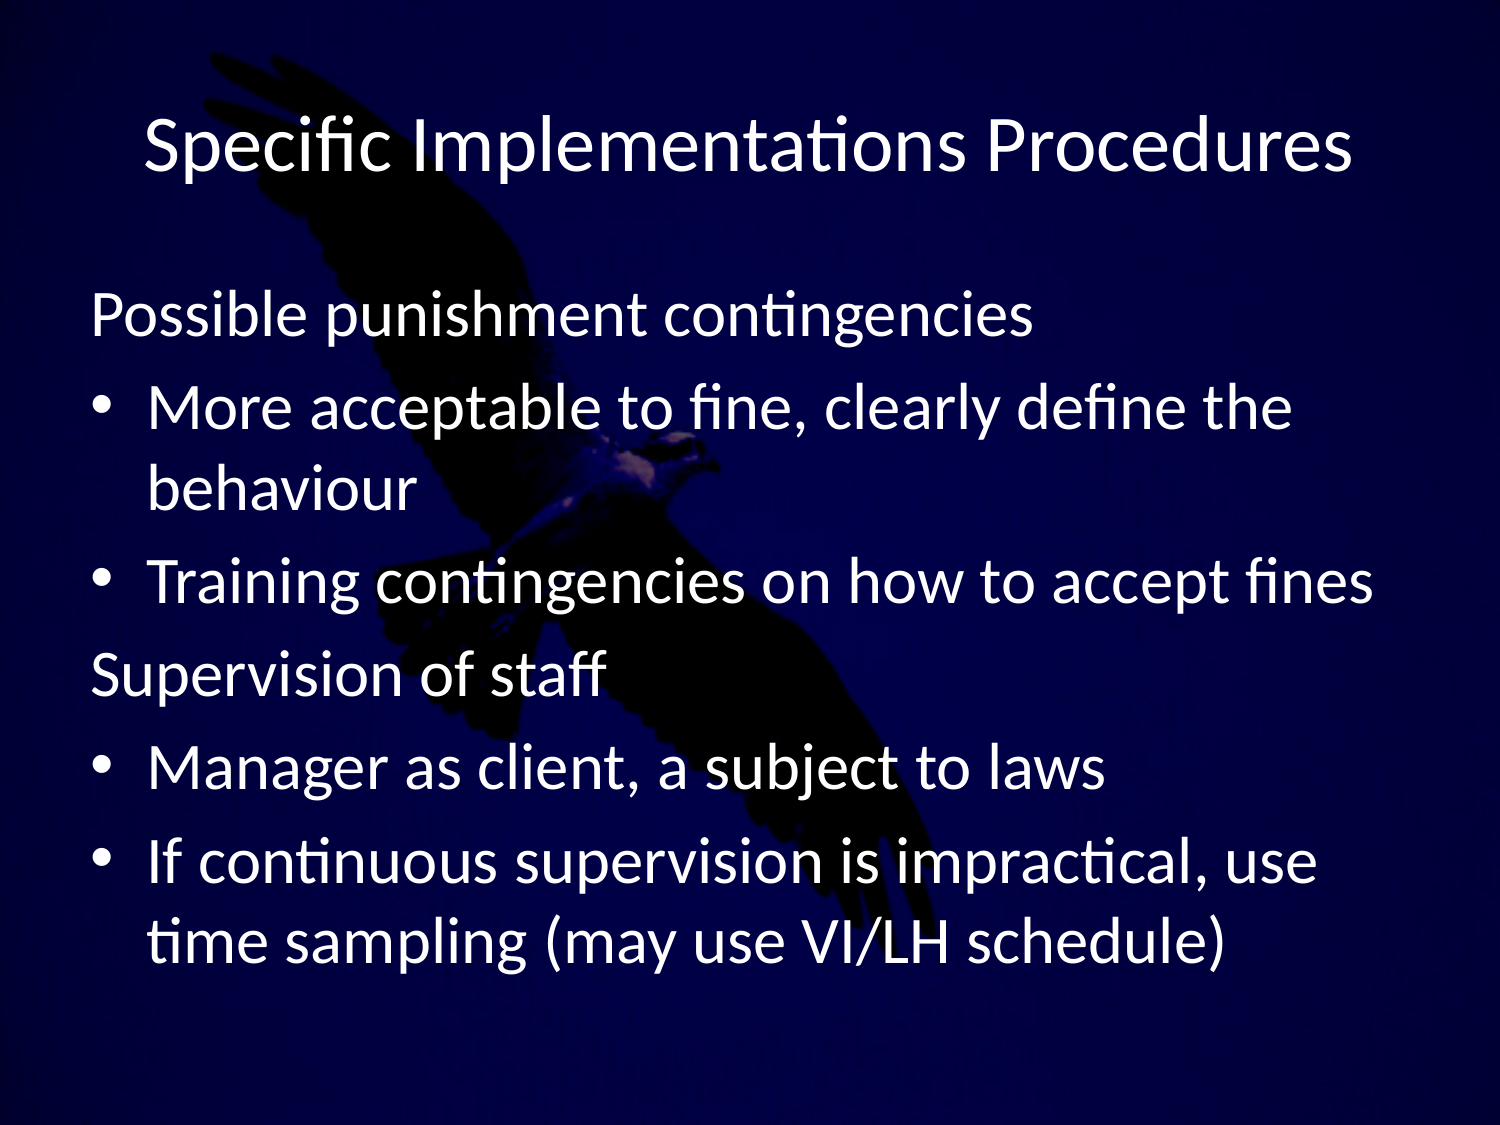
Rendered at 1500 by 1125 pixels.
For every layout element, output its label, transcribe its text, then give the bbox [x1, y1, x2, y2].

list Possible punishment contingencies More acceptable to fine, clearly define the behaviour Training contingencies on how to accept fines Supervision of staff Manager as client, a subject to laws If continuous supervision is impractical, use time sampling (may use VI/LH schedule) [75, 262, 1425, 1005]
title Specific Implementations Procedures [75, 45, 1425, 233]
picture [0, 0, 1500, 1125]
